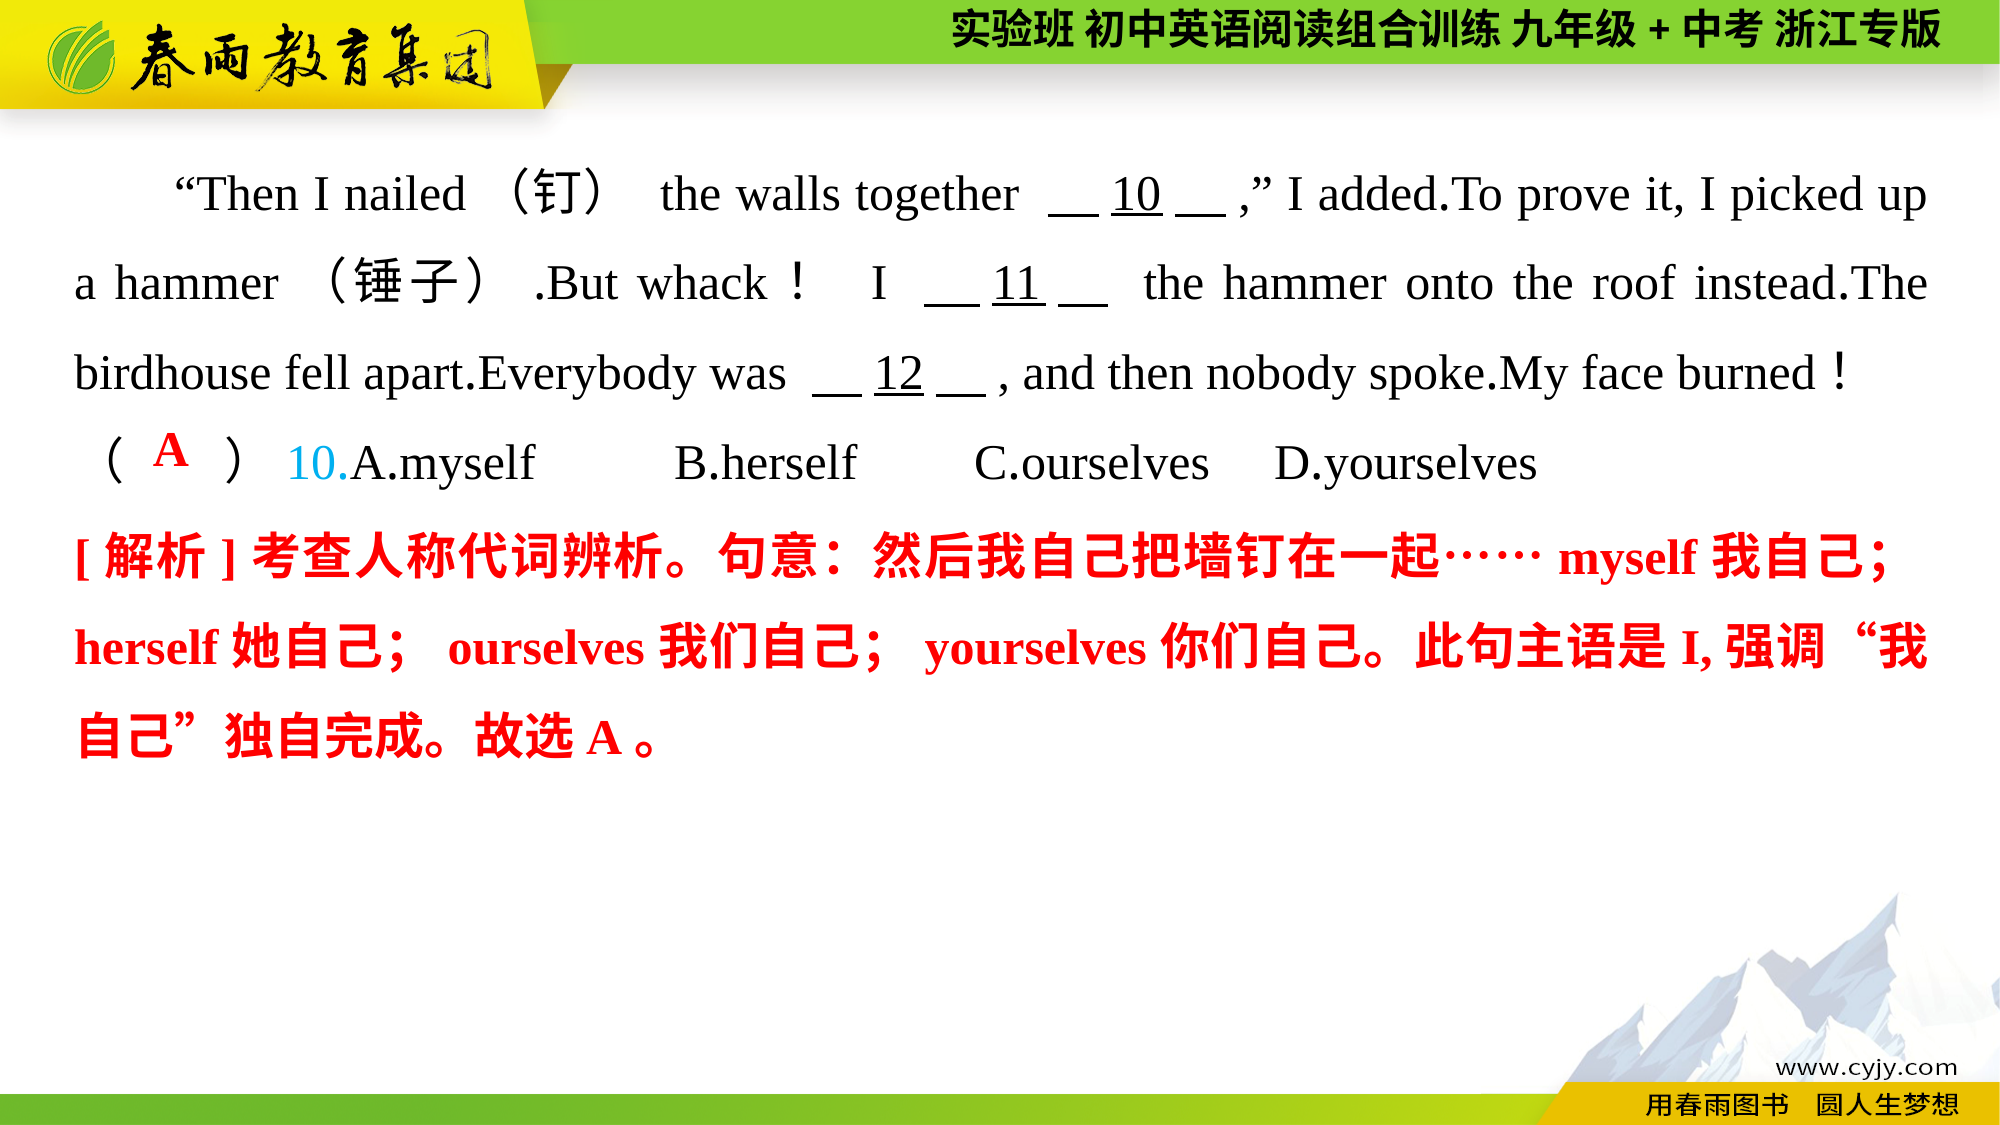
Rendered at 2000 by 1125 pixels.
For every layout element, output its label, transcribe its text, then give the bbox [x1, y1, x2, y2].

picture [0, 0, 2000, 1125]
list “Then I nailed（钉） the walls together 10 ,” I added.To prove it, I picked up a hammer（锤子）.But whack！ I 11 the hammer onto the roof instead.The birdhouse fell apart.Everybody was 12 , and then nobody spoke.My face burned！ （ ）10.A.myself B.herself C.ourselves D.yourselves [59, 122, 1944, 486]
text_box A [138, 408, 204, 484]
text_box [解析]考查人称代词辨析。句意：然后我自己把墙钉在一起……myself我自己；herself她自己；ourselves我们自己；yourselves你们自己。此句主语是I,强调“我自己”独自完成。故选A。 [59, 486, 1944, 772]
